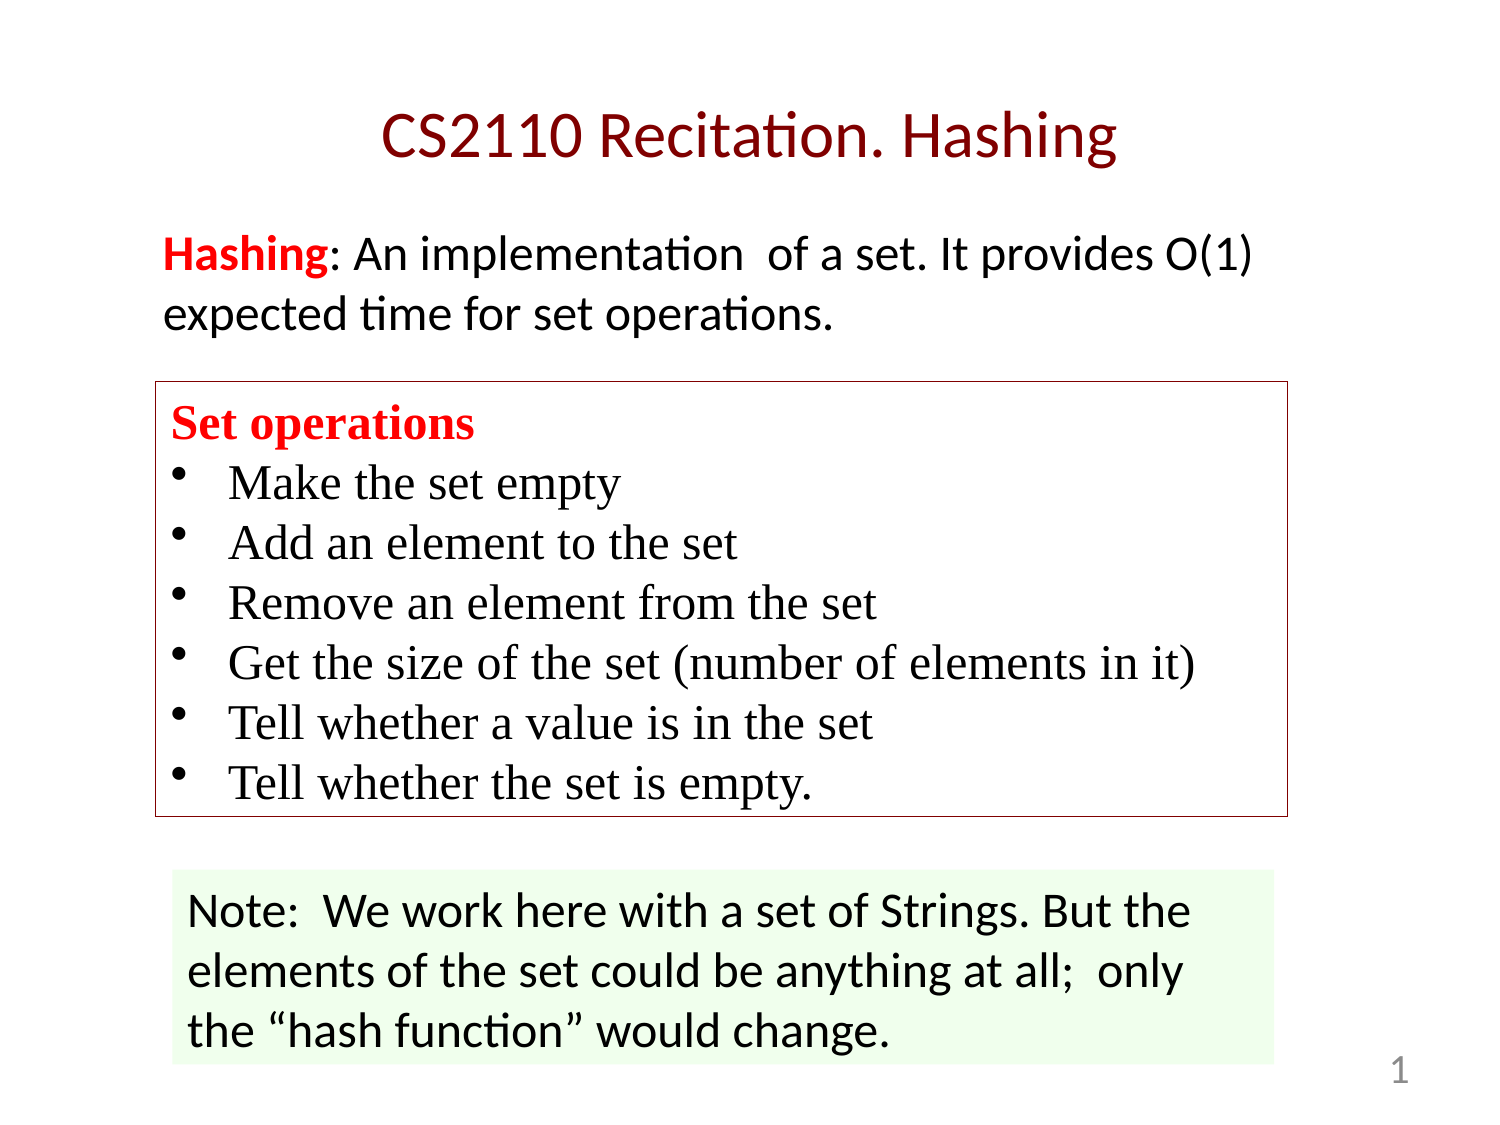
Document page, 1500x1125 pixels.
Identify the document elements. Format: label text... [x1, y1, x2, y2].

slide_number 1 [1074, 1036, 1425, 1097]
text_box Hashing: An implementation of a set. It provides O(1) expected time for set operations. [148, 212, 1306, 348]
title CS2110 Recitation. Hashing [112, 71, 1388, 190]
text_box Set operations Make the set empty Add an element to the set Remove an element from the set Get the size of the set (number of elements in it) Tell whether a value is in the set Tell whether the set is empty. [155, 381, 1288, 817]
text_box Note: We work here with a set of Strings. But the elements of the set could be anything at all; only the “hash function” would change. [172, 869, 1275, 1065]
